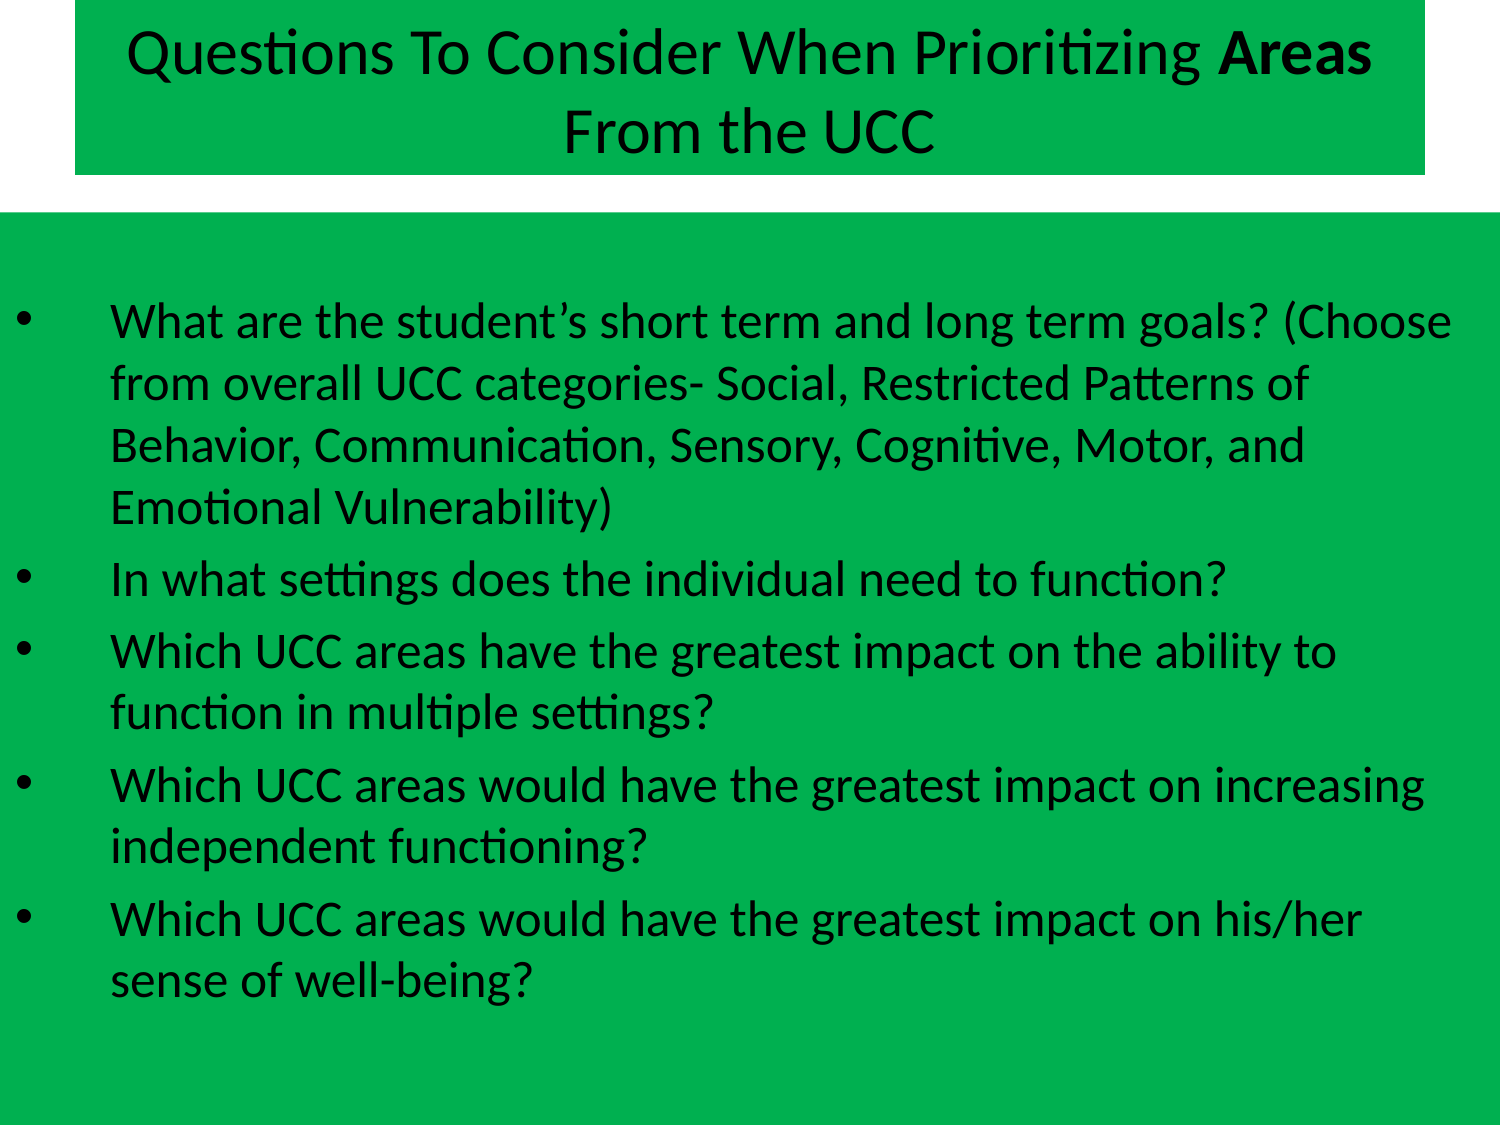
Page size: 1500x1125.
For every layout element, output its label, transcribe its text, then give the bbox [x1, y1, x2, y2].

title Questions To Consider When Prioritizing Areas From the UCC [75, 0, 1425, 175]
list What are the student’s short term and long term goals? (Choose from overall UCC categories- Social, Restricted Patterns of Behavior, Communication, Sensory, Cognitive, Motor, and Emotional Vulnerability) In what settings does the individual need to function? Which UCC areas have the greatest impact on the ability to function in multiple settings? Which UCC areas would have the greatest impact on increasing independent functioning? Which UCC areas would have the greatest impact on his/her sense of well-being? [0, 212, 1500, 1125]
